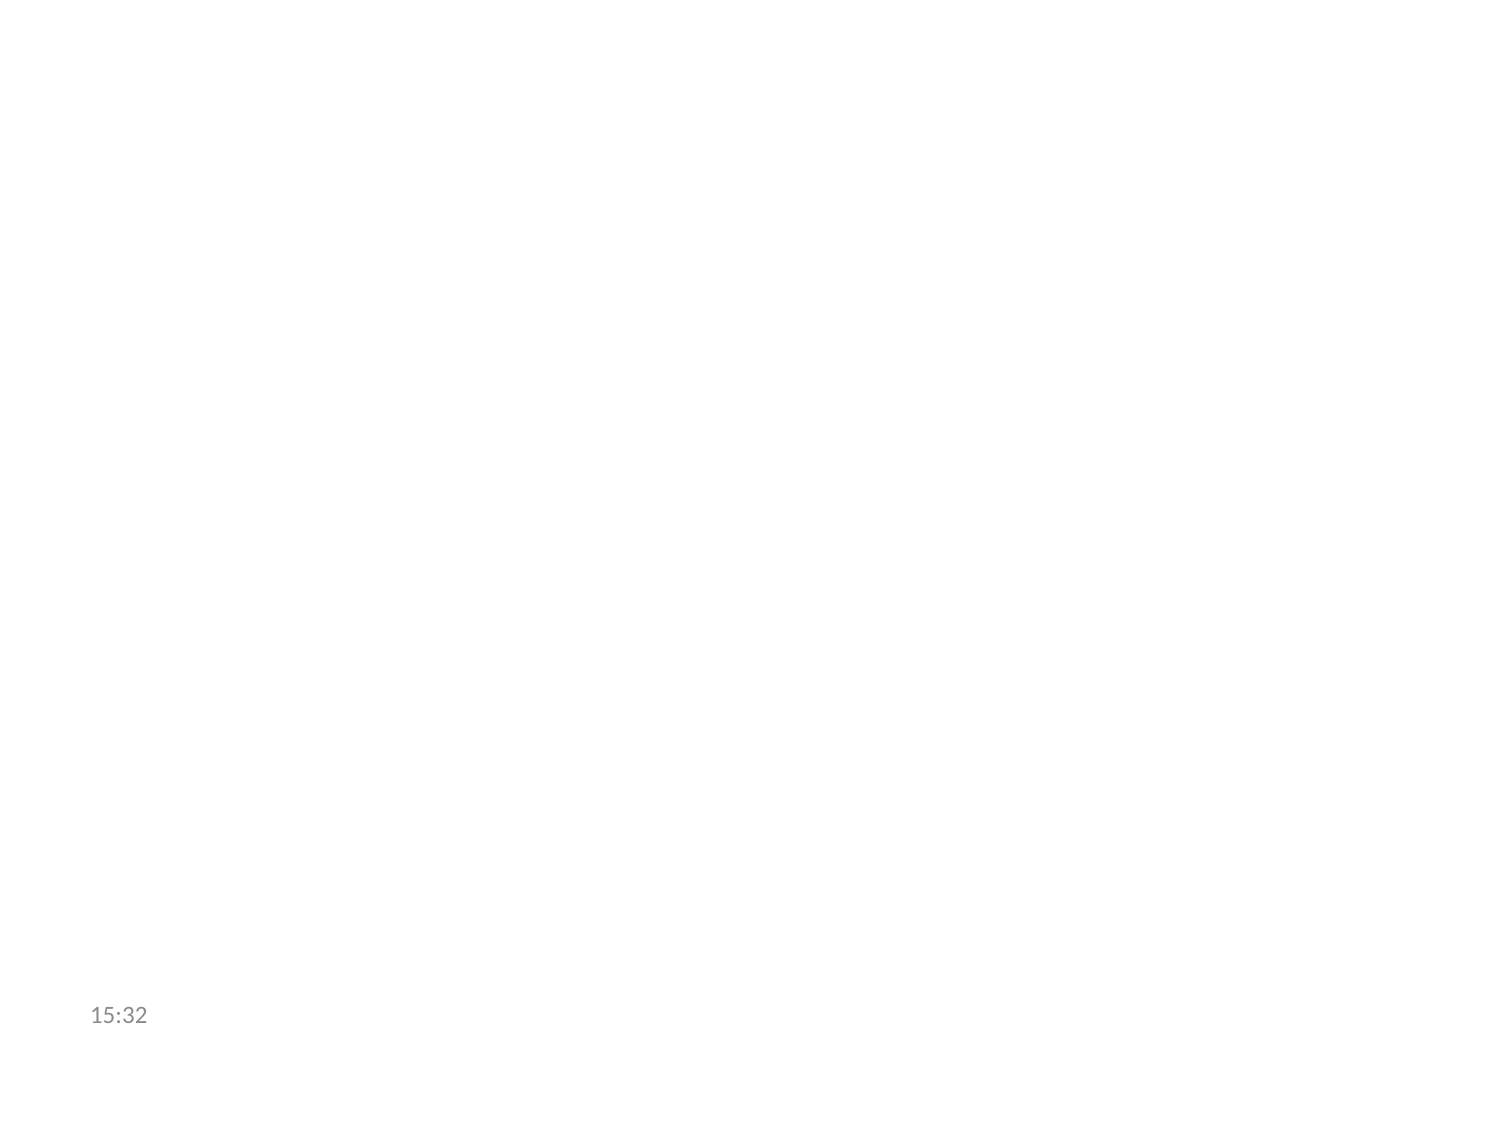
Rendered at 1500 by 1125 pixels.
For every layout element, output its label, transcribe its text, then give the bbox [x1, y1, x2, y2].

text_box 15:35 [75, 983, 425, 1044]
